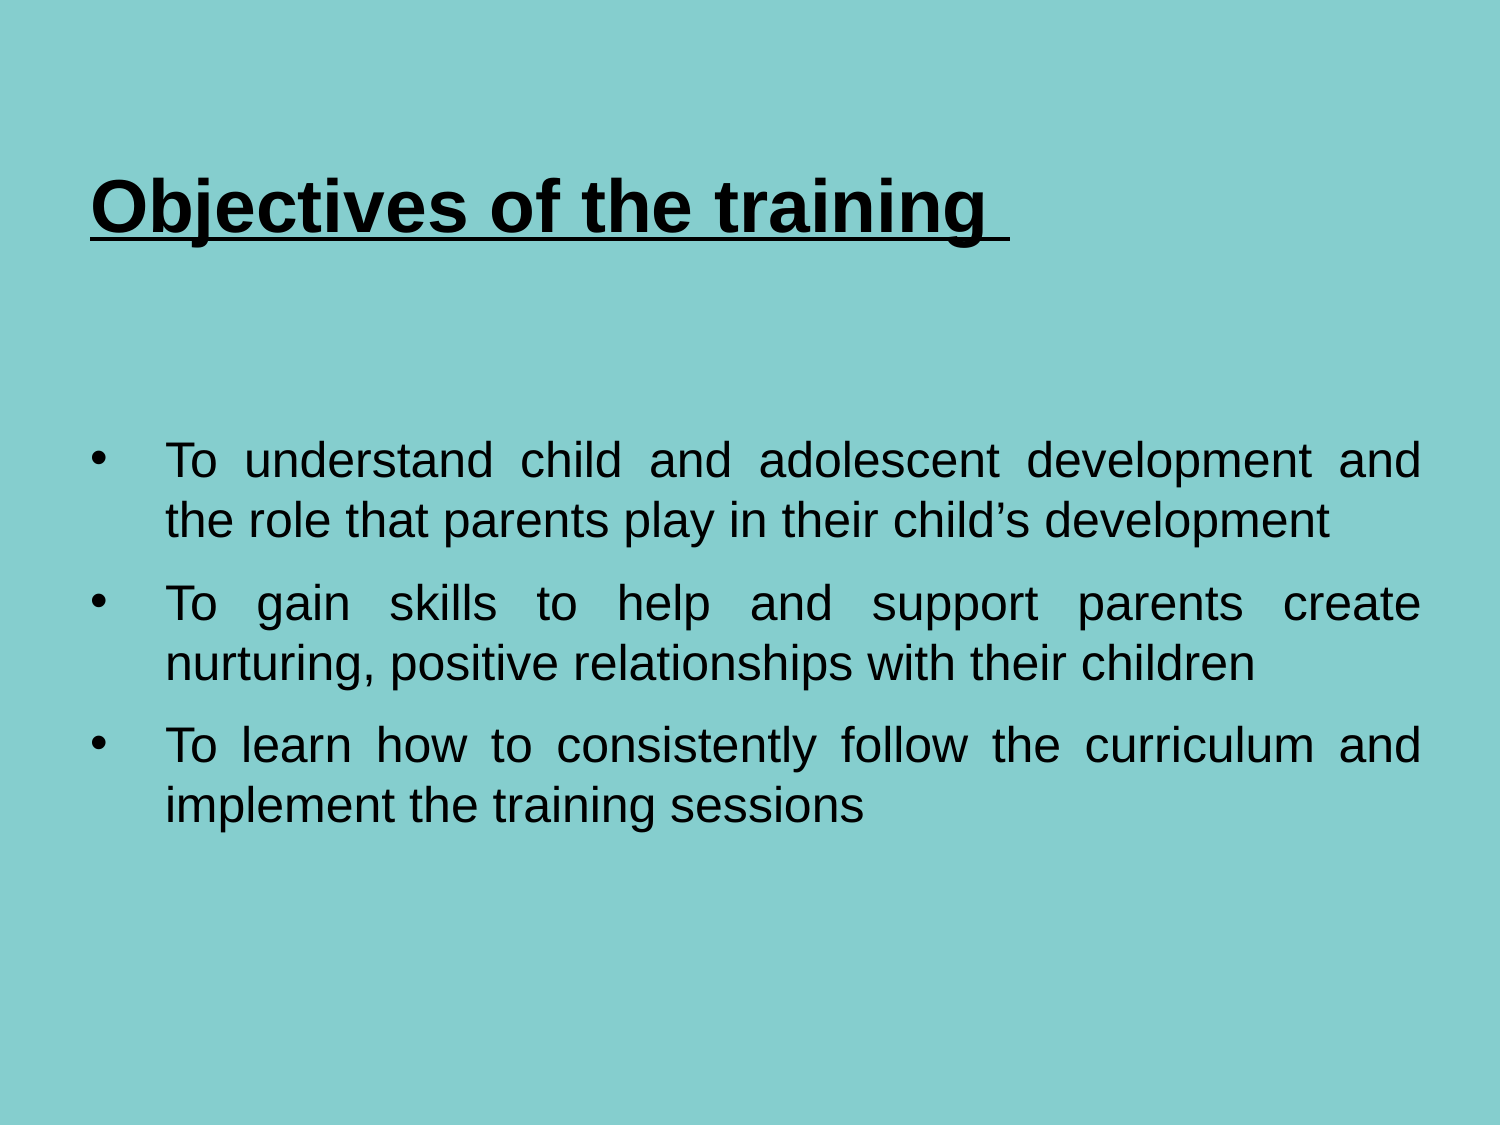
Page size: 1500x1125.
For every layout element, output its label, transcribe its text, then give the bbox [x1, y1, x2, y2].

title Objectives of the training [75, 149, 1438, 350]
list To understand child and adolescent development and the role that parents play in their child’s development To gain skills to help and support parents create nurturing, positive relationships with their children To learn how to consistently follow the curriculum and implement the training sessions [75, 350, 1438, 913]
